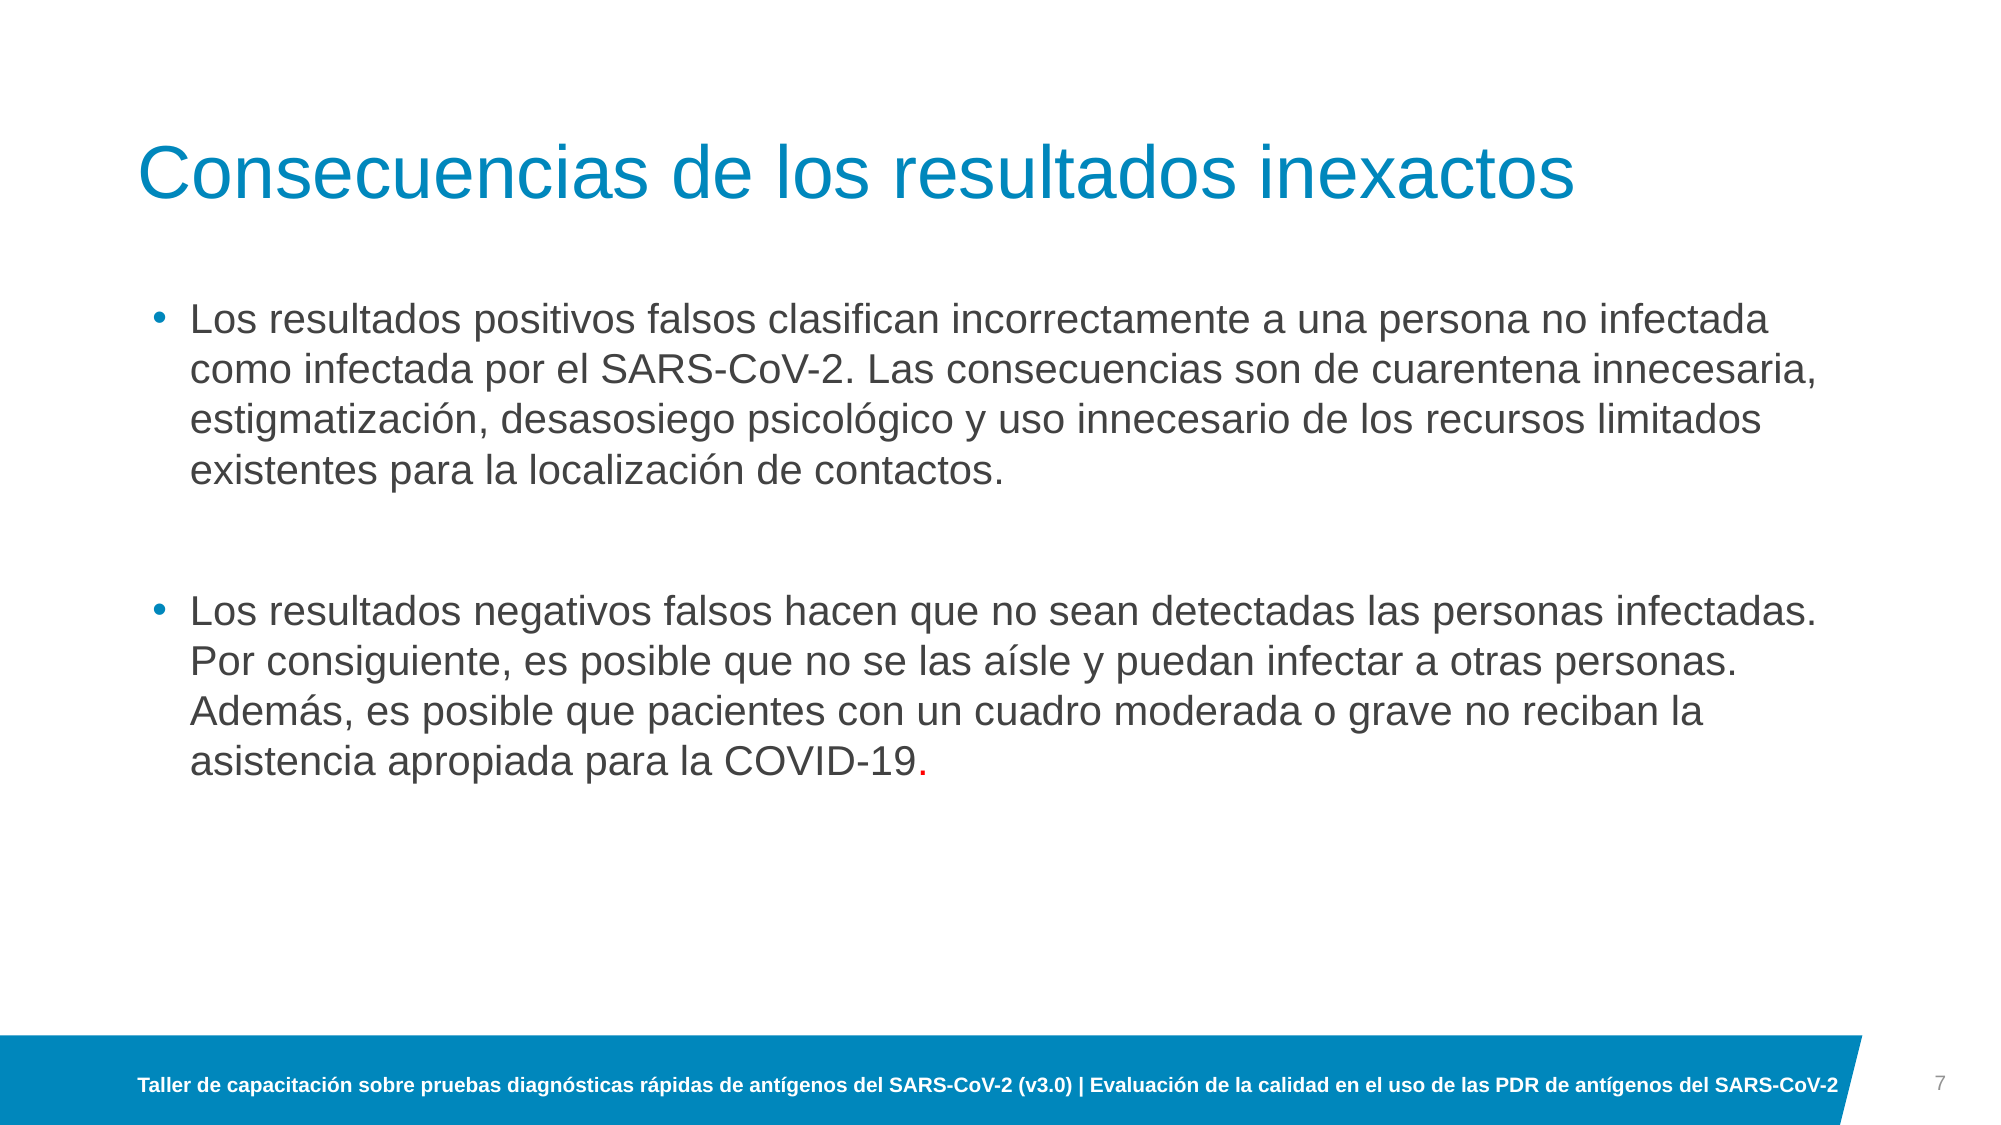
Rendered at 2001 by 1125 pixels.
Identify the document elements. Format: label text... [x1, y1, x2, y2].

list Los resultados positivos falsos clasifican incorrectamente a una persona no infectada como infectada por el SARS-CoV-2. Las consecuencias son de cuarentena innecesaria, estigmatización, desasosiego psicológico y uso innecesario de los recursos limitados existentes para la localización de contactos. Los resultados negativos falsos hacen que no sean detectadas las personas infectadas. Por consiguiente, es posible que no se las aísle y puedan infectar a otras personas. Además, es posible que pacientes con un cuadro moderada o grave no reciban la asistencia apropiada para la COVID-19. [137, 284, 1863, 1014]
footer Taller de capacitación sobre pruebas diagnósticas rápidas de antígenos del SARS-CoV-2 (v3.0) | Evaluación de la calidad en el uso de las PDR de antígenos del SARS-CoV-2 [137, 1042, 1852, 1125]
slide_number 7 [1862, 1035, 1947, 1125]
title Consecuencias de los resultados inexactos [137, 59, 1863, 215]
